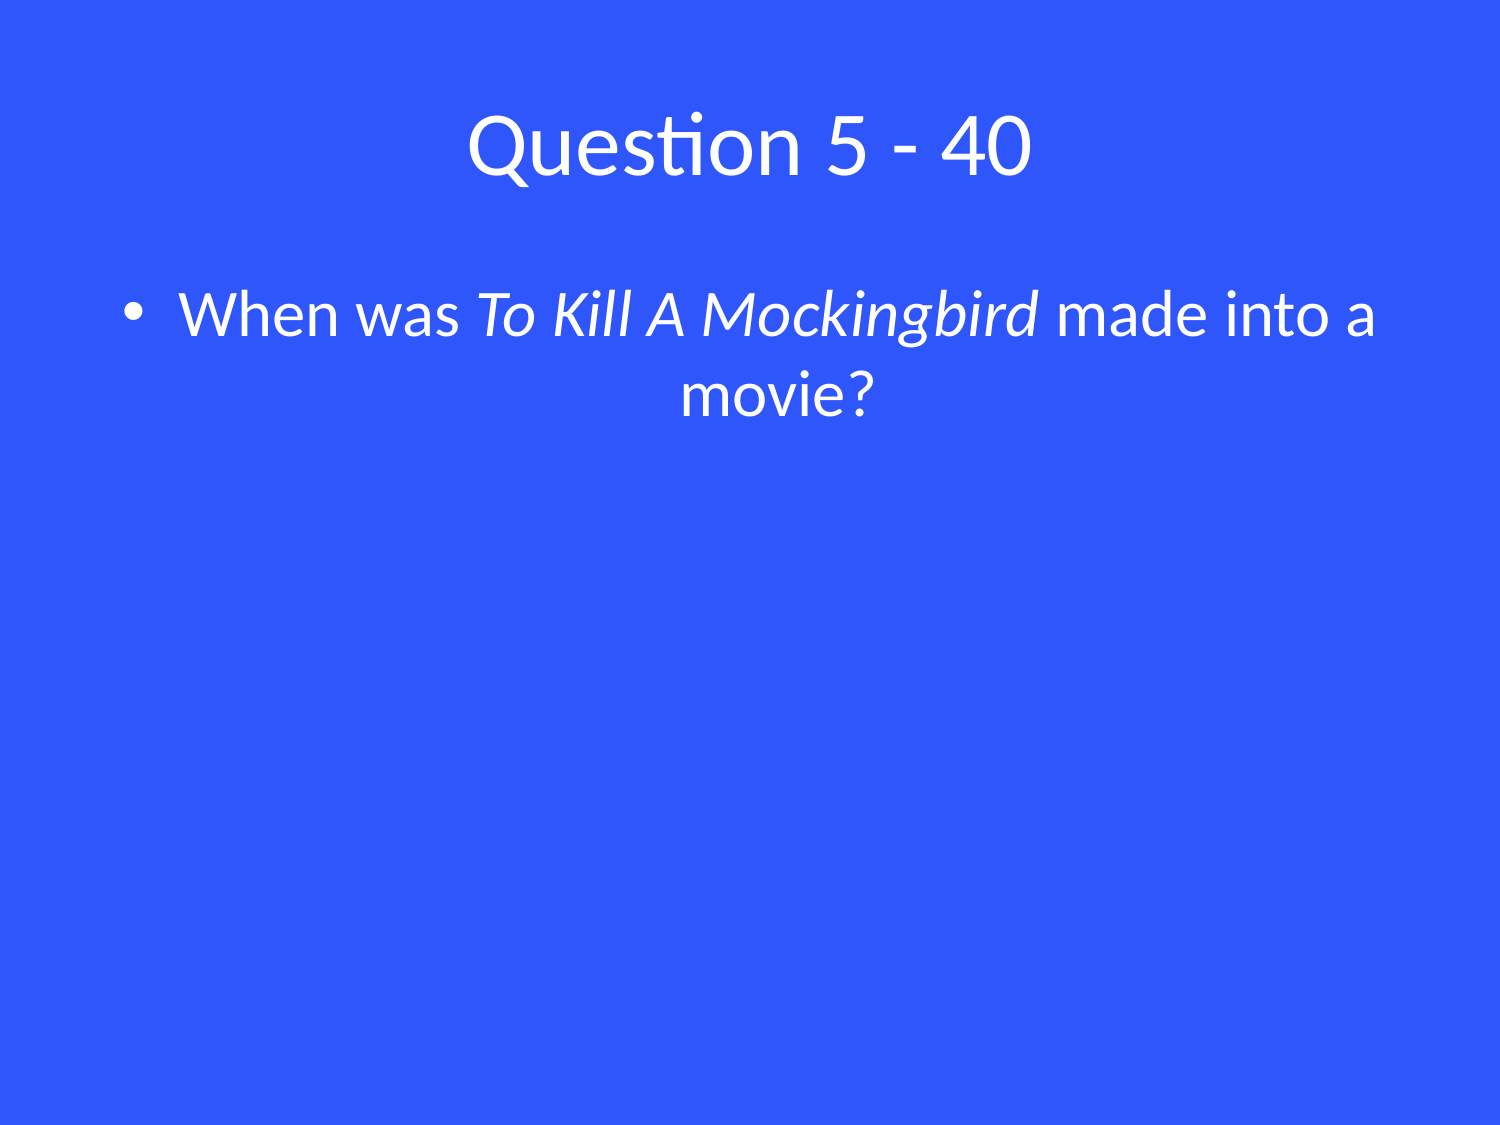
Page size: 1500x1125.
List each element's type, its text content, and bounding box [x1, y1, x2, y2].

list When was To Kill A Mockingbird made into a movie? [74, 262, 1426, 1006]
title Question 5 - 40 [74, 44, 1426, 233]
